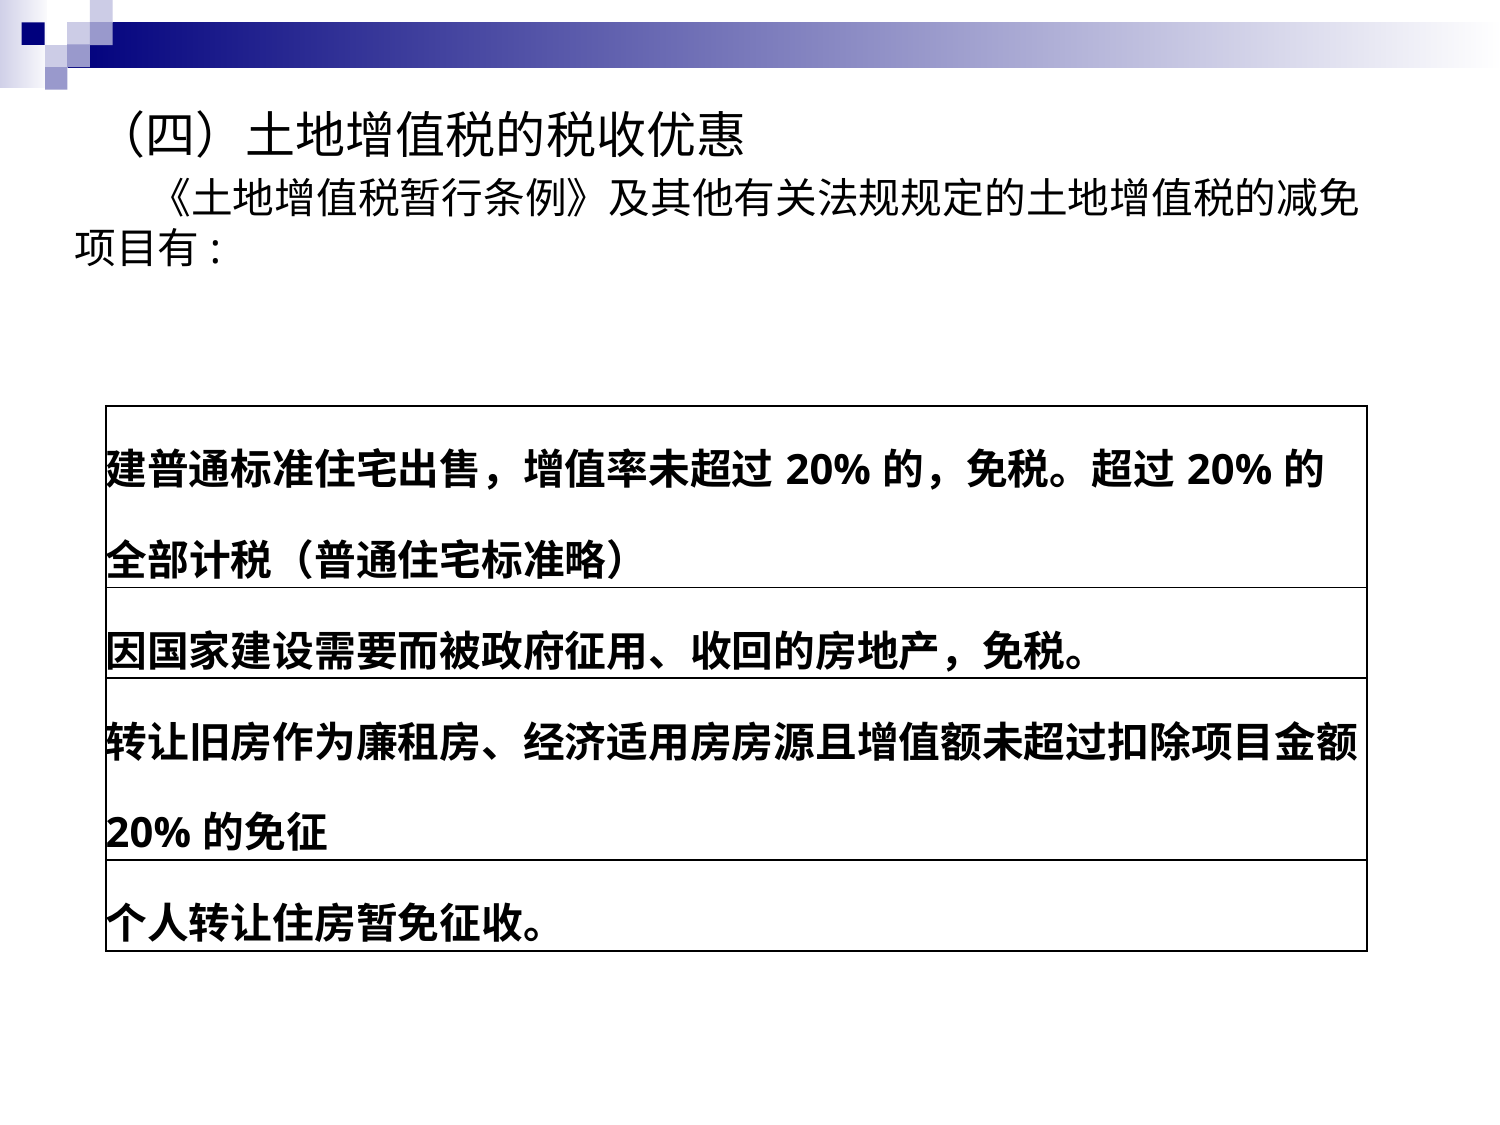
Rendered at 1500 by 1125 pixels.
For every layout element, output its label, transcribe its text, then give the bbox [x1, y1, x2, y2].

table_cell 个人转让住房暂免征收。 [107, 861, 1366, 950]
table_header 建普通标准住宅出售，增值率未超过20%的，免税。超过20%的全部计税（普通住宅标准略） [107, 407, 1366, 587]
table_cell 转让旧房作为廉租房、经济适用房房源且增值额未超过扣除项目金额20%的免征 [107, 679, 1366, 859]
table_cell 因国家建设需要而被政府征用、收回的房地产，免税。 [107, 588, 1366, 677]
list （四）土地增值税的税收优惠 《土地增值税暂行条例》及其他有关法规规定的土地增值税的减免项目有: [59, 95, 1411, 734]
